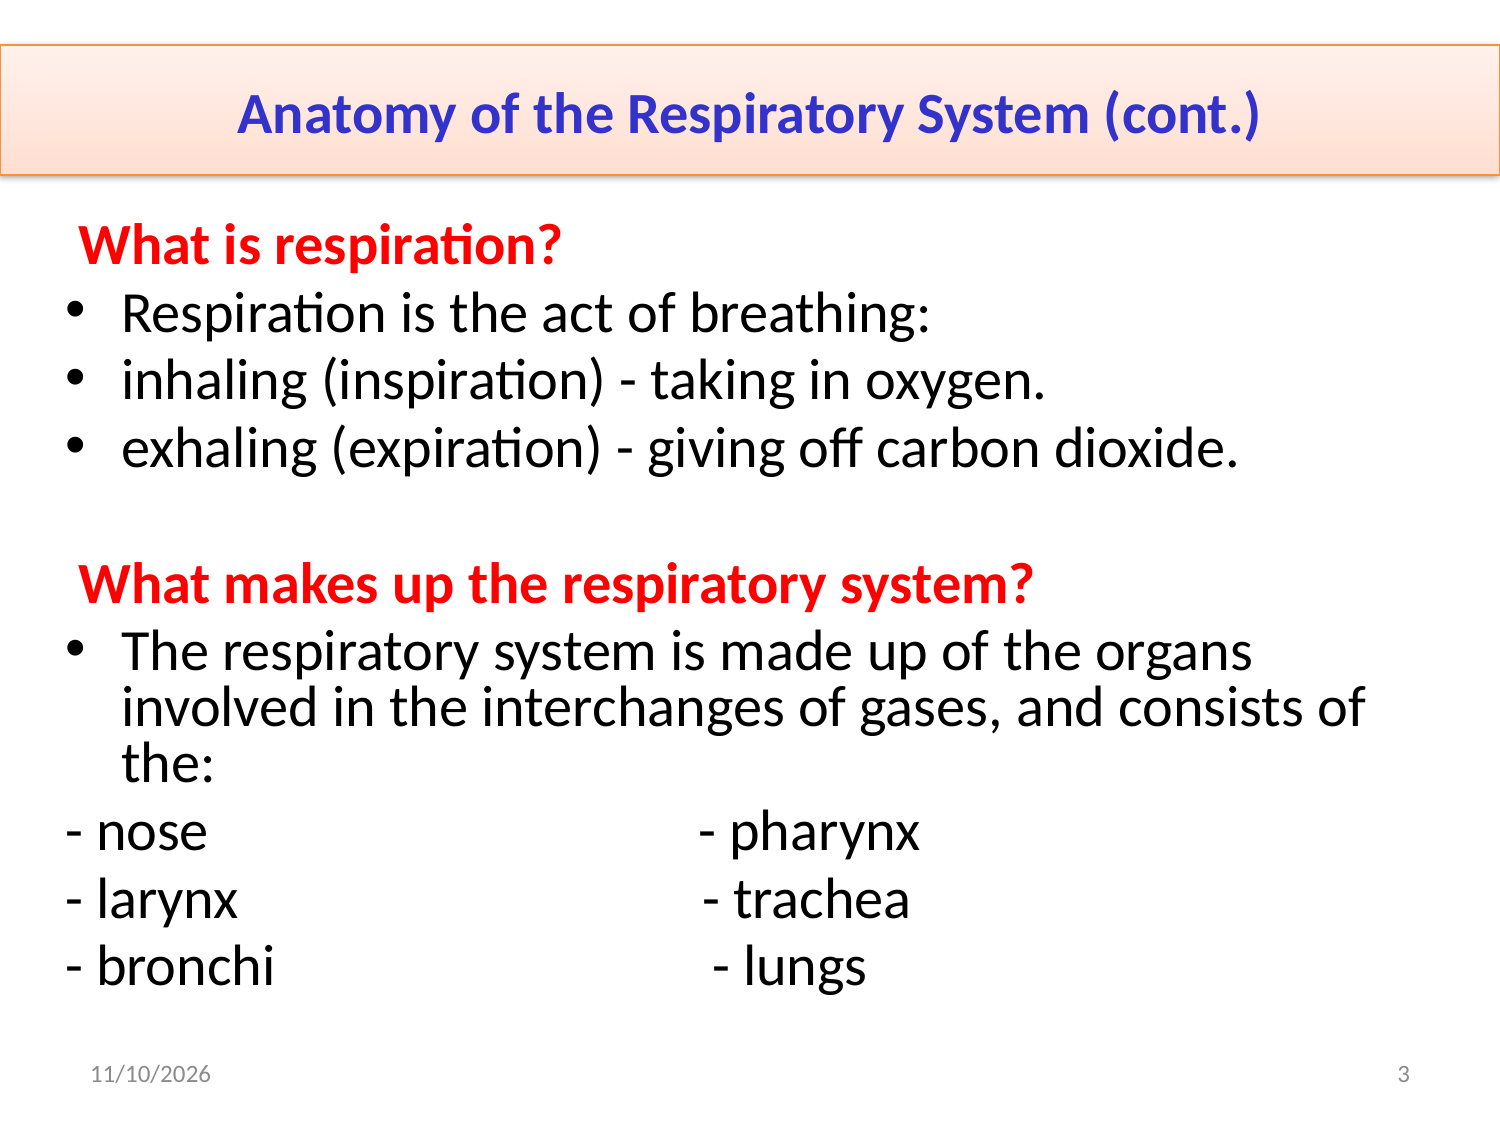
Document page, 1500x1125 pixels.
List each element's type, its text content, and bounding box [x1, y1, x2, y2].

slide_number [75, 1042, 425, 1103]
slide_number 3 [1074, 1042, 1425, 1103]
title Anatomy of the Respiratory System (cont.) [0, 44, 1500, 176]
list What is respiration? Respiration is the act of breathing: inhaling (inspiration) - taking in oxygen. exhaling (expiration) - giving off carbon dioxide. What makes up the respiratory system? The respiratory system is made up of the organs involved in the interchanges of gases, and consists of the: - nose - pharynx - larynx - trachea - bronchi - lungs [50, 212, 1469, 1038]
